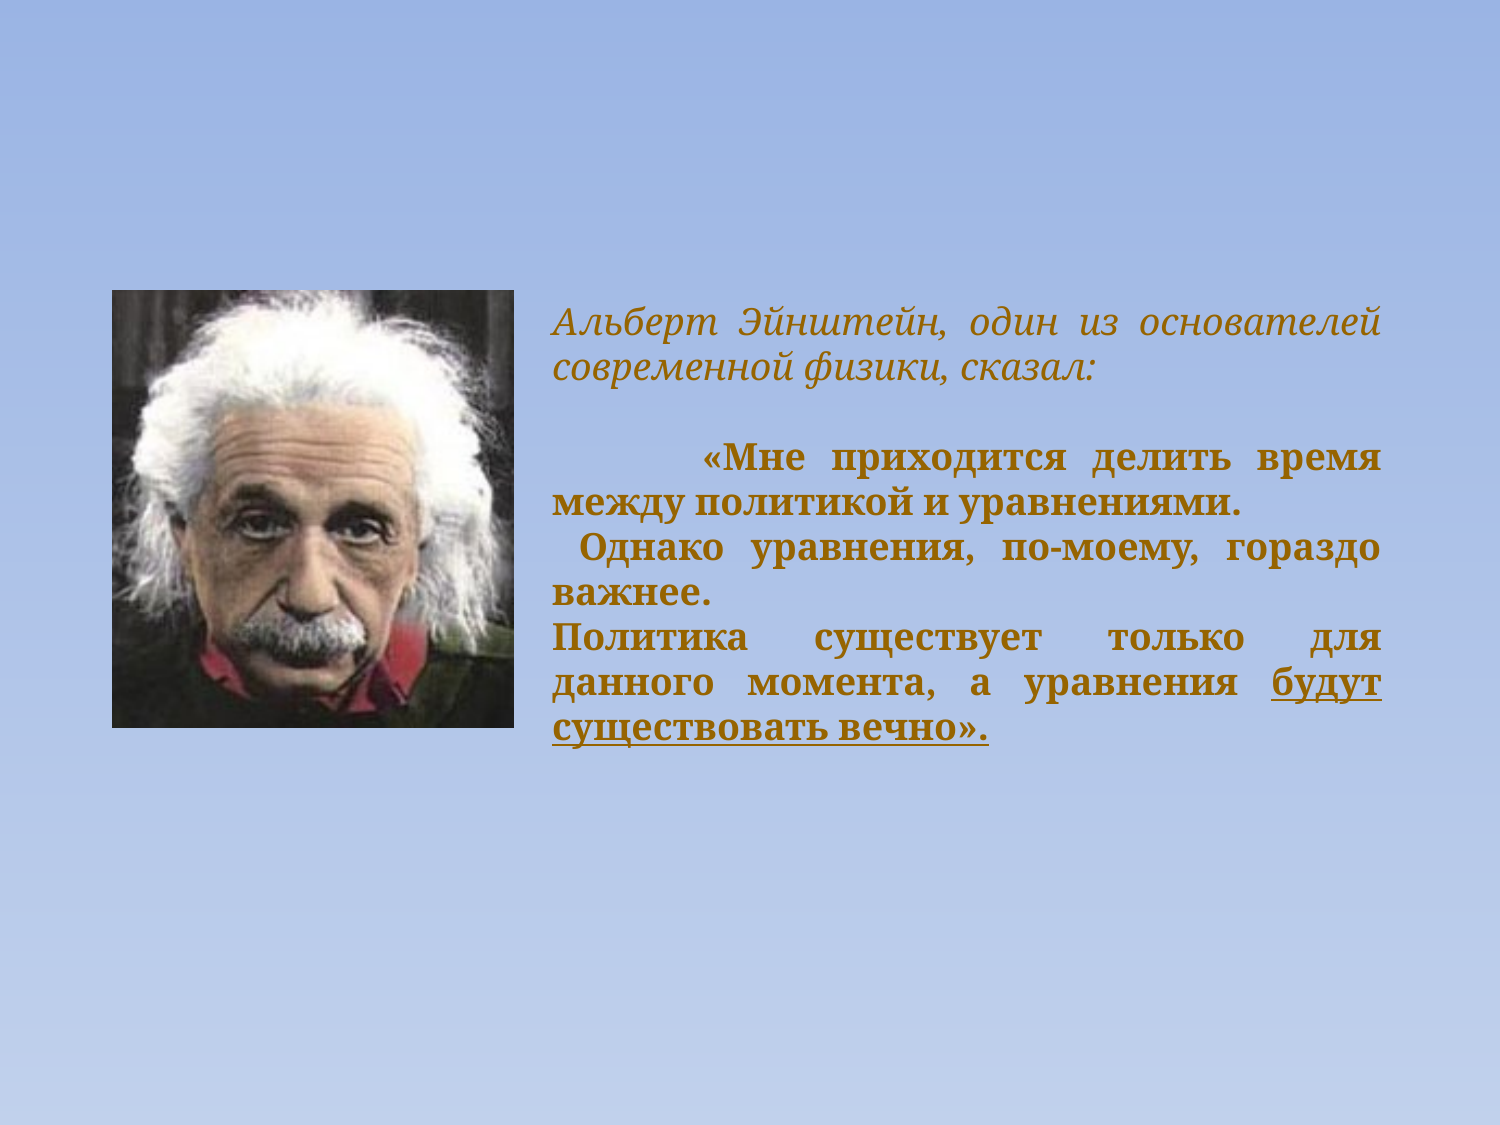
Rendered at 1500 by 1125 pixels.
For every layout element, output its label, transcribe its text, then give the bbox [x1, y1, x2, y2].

picture [111, 290, 514, 729]
text_box Альберт Эйнштейн, один из основателей современной физики, сказал: «Мне приходится делить время между политикой и уравнениями. Однако уравнения, по-моему, гораздо важнее. Политика существует только для данного момента, а уравнения будут существовать вечно». [537, 290, 1397, 756]
